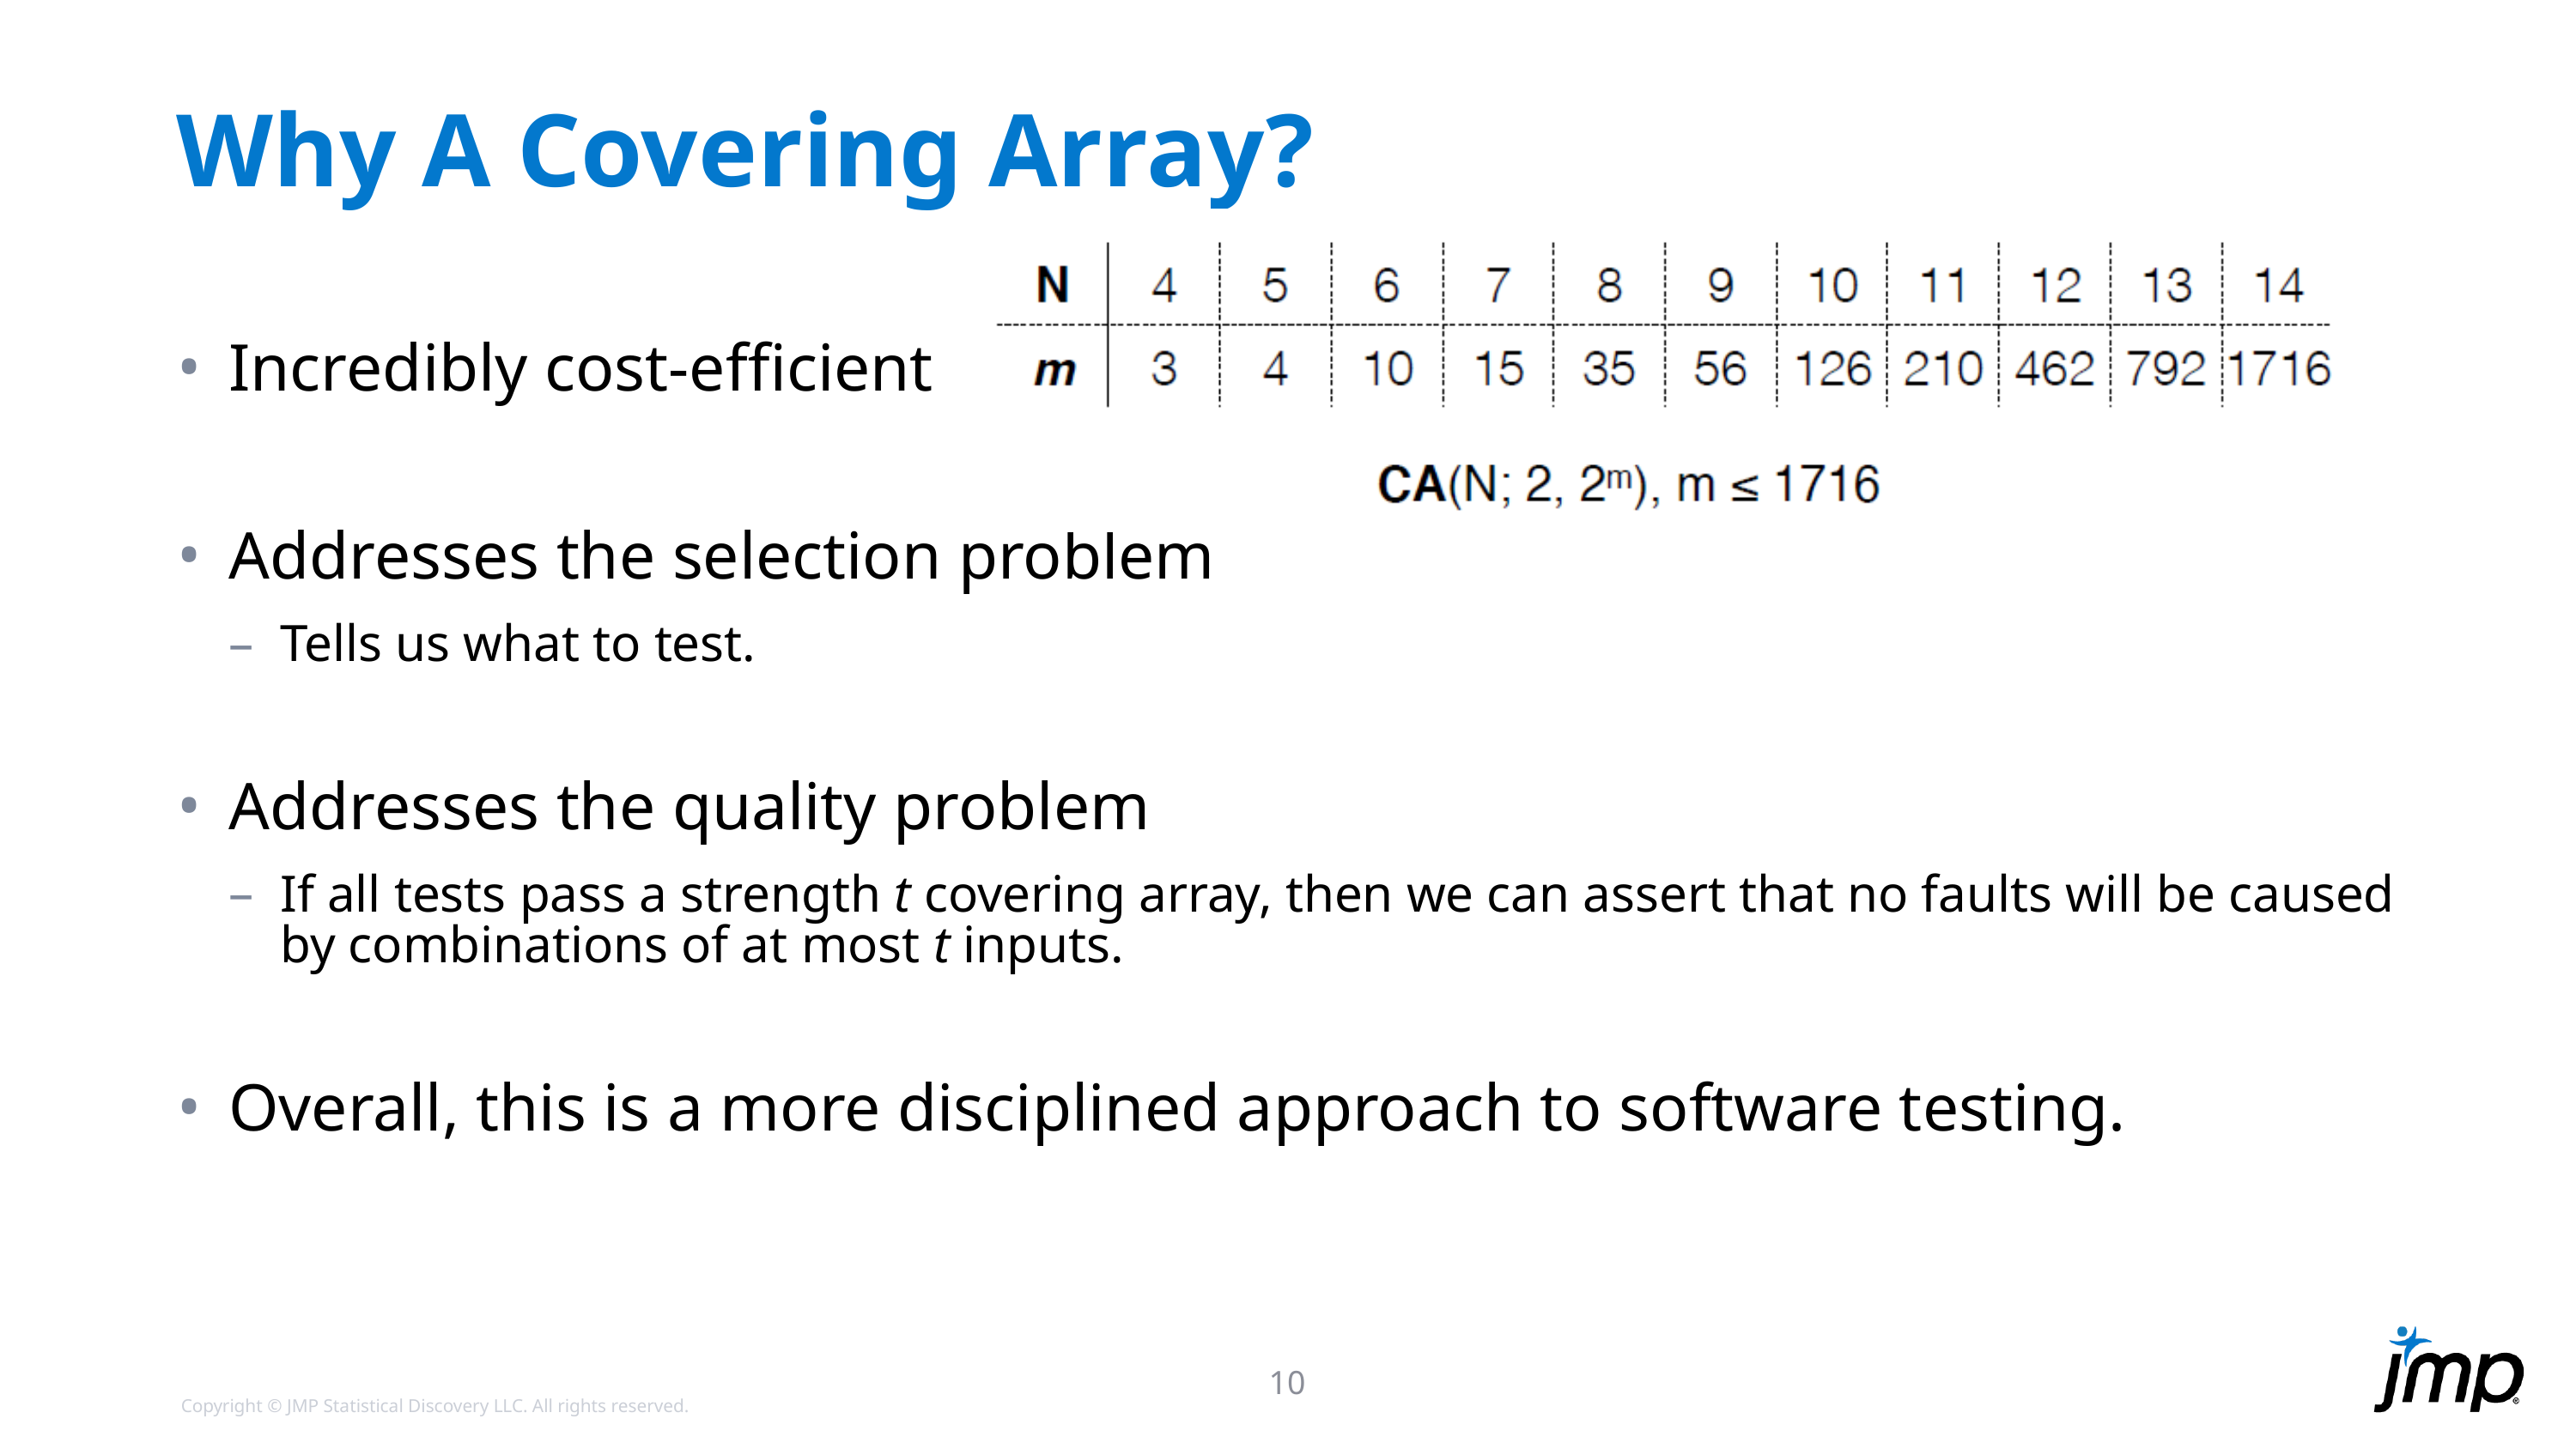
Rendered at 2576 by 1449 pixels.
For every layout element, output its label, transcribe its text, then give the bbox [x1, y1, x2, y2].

picture [967, 209, 2355, 532]
picture [2370, 1322, 2526, 1416]
slide_number 10 [997, 1345, 1577, 1423]
list Incredibly cost-efficient Addresses the selection problem Tells us what to test. Addresses the quality problem If all tests pass a strength t covering array, then we can assert that no faults will be caused by combinations of at most t inputs. Overall, this is a more disciplined approach to software testing. [177, 337, 2399, 1305]
title Why A Covering Array? [176, 100, 2398, 209]
